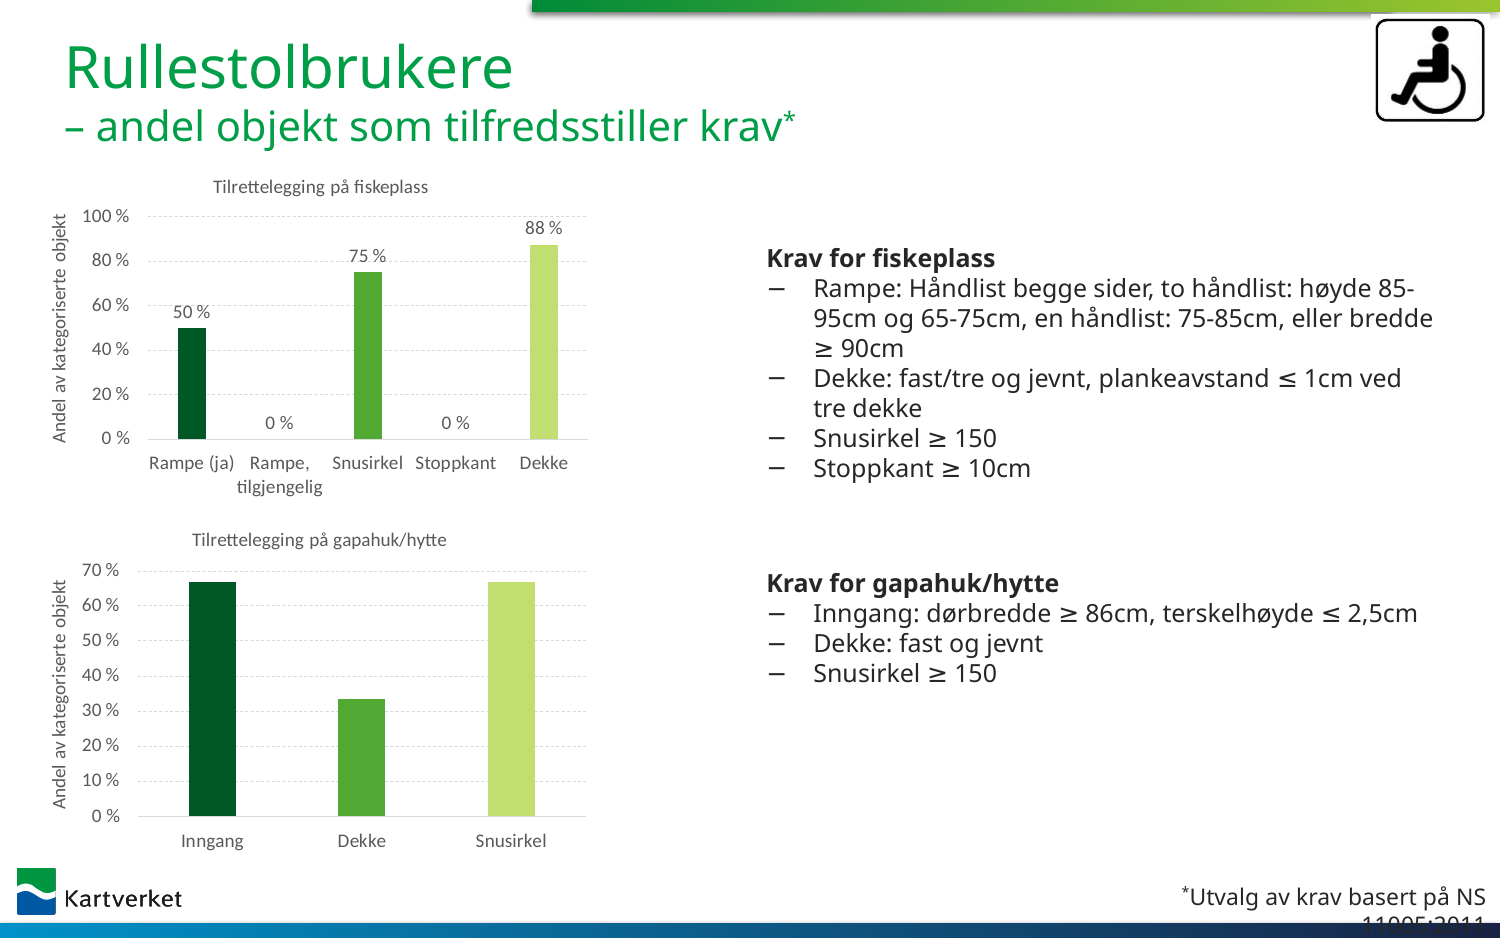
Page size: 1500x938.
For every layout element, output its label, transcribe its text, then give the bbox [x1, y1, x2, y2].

text_box *Utvalg av krav basert på NS 11005:2011 [1068, 873, 1500, 938]
picture [41, 520, 597, 859]
picture [1371, 13, 1491, 127]
text_box Rullestolbrukere – andel objekt som tilfredsstiller krav* [49, 29, 1431, 158]
text_box Krav for fiskeplass Rampe: Håndlist begge sider, to håndlist: høyde 85-95cm og 65-75cm, en håndlist: 75-85cm, eller bredde ≥ 90cm Dekke: fast/tre og jevnt, plankeavstand ≤ 1cm ved tre dekke Snusirkel ≥ 150 Stoppkant ≥ 10cm [751, 235, 1452, 490]
picture [41, 166, 599, 505]
text_box Krav for gapahuk/hytte Inngang: dørbredde ≥ 86cm, terskelhøyde ≤ 2,5cm Dekke: fast og jevnt Snusirkel ≥ 150 [751, 560, 1452, 695]
